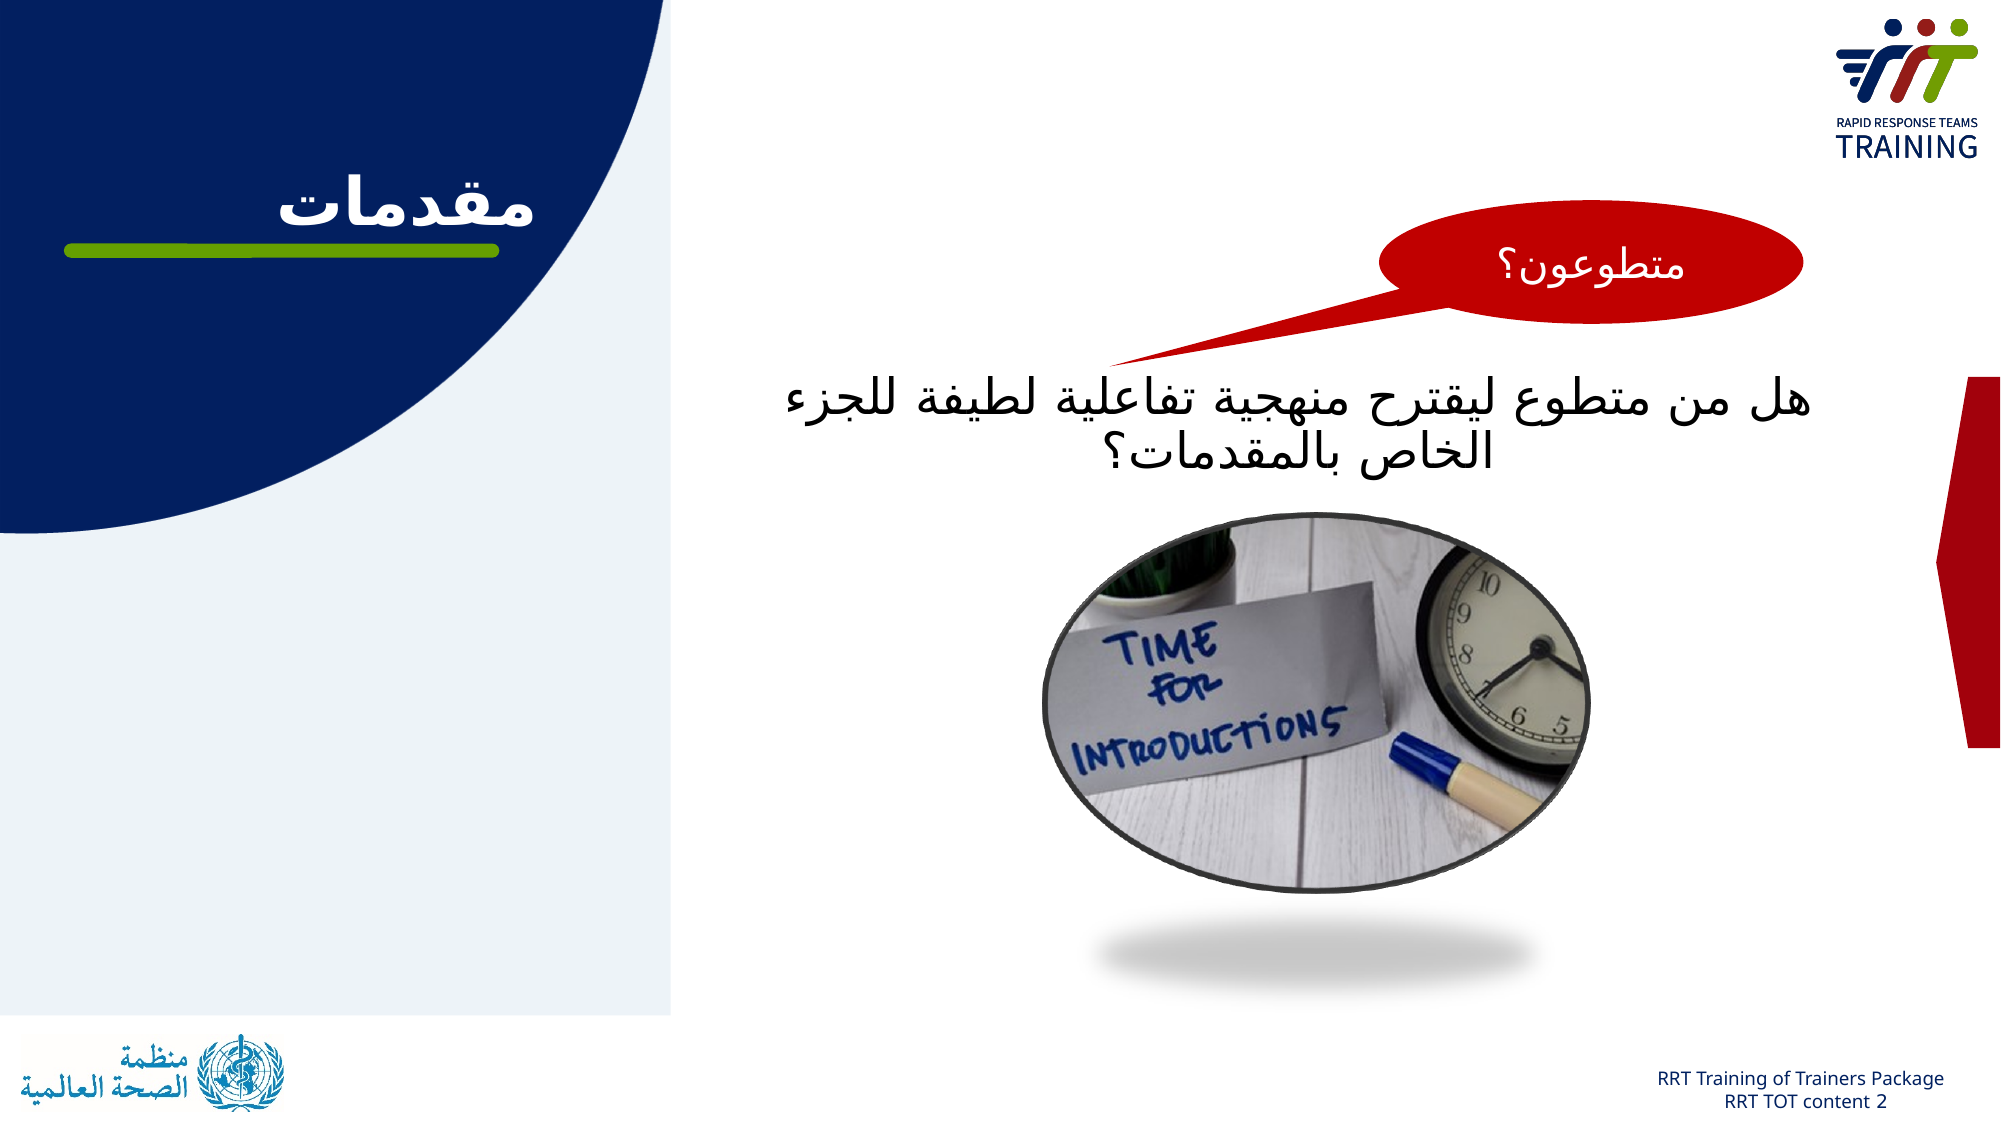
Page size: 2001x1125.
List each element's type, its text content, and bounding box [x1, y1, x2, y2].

text_box مقدمات [70, 151, 546, 247]
picture [0, 0, 670, 538]
picture [1040, 510, 1592, 1024]
picture [1835, 19, 1978, 167]
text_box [1378, 199, 1804, 325]
picture [21, 1034, 284, 1112]
list هل من متطوع ليقترح منهجية تفاعلية لطيفة للجزء الخاص بالمقدمات؟ [700, 137, 1897, 586]
